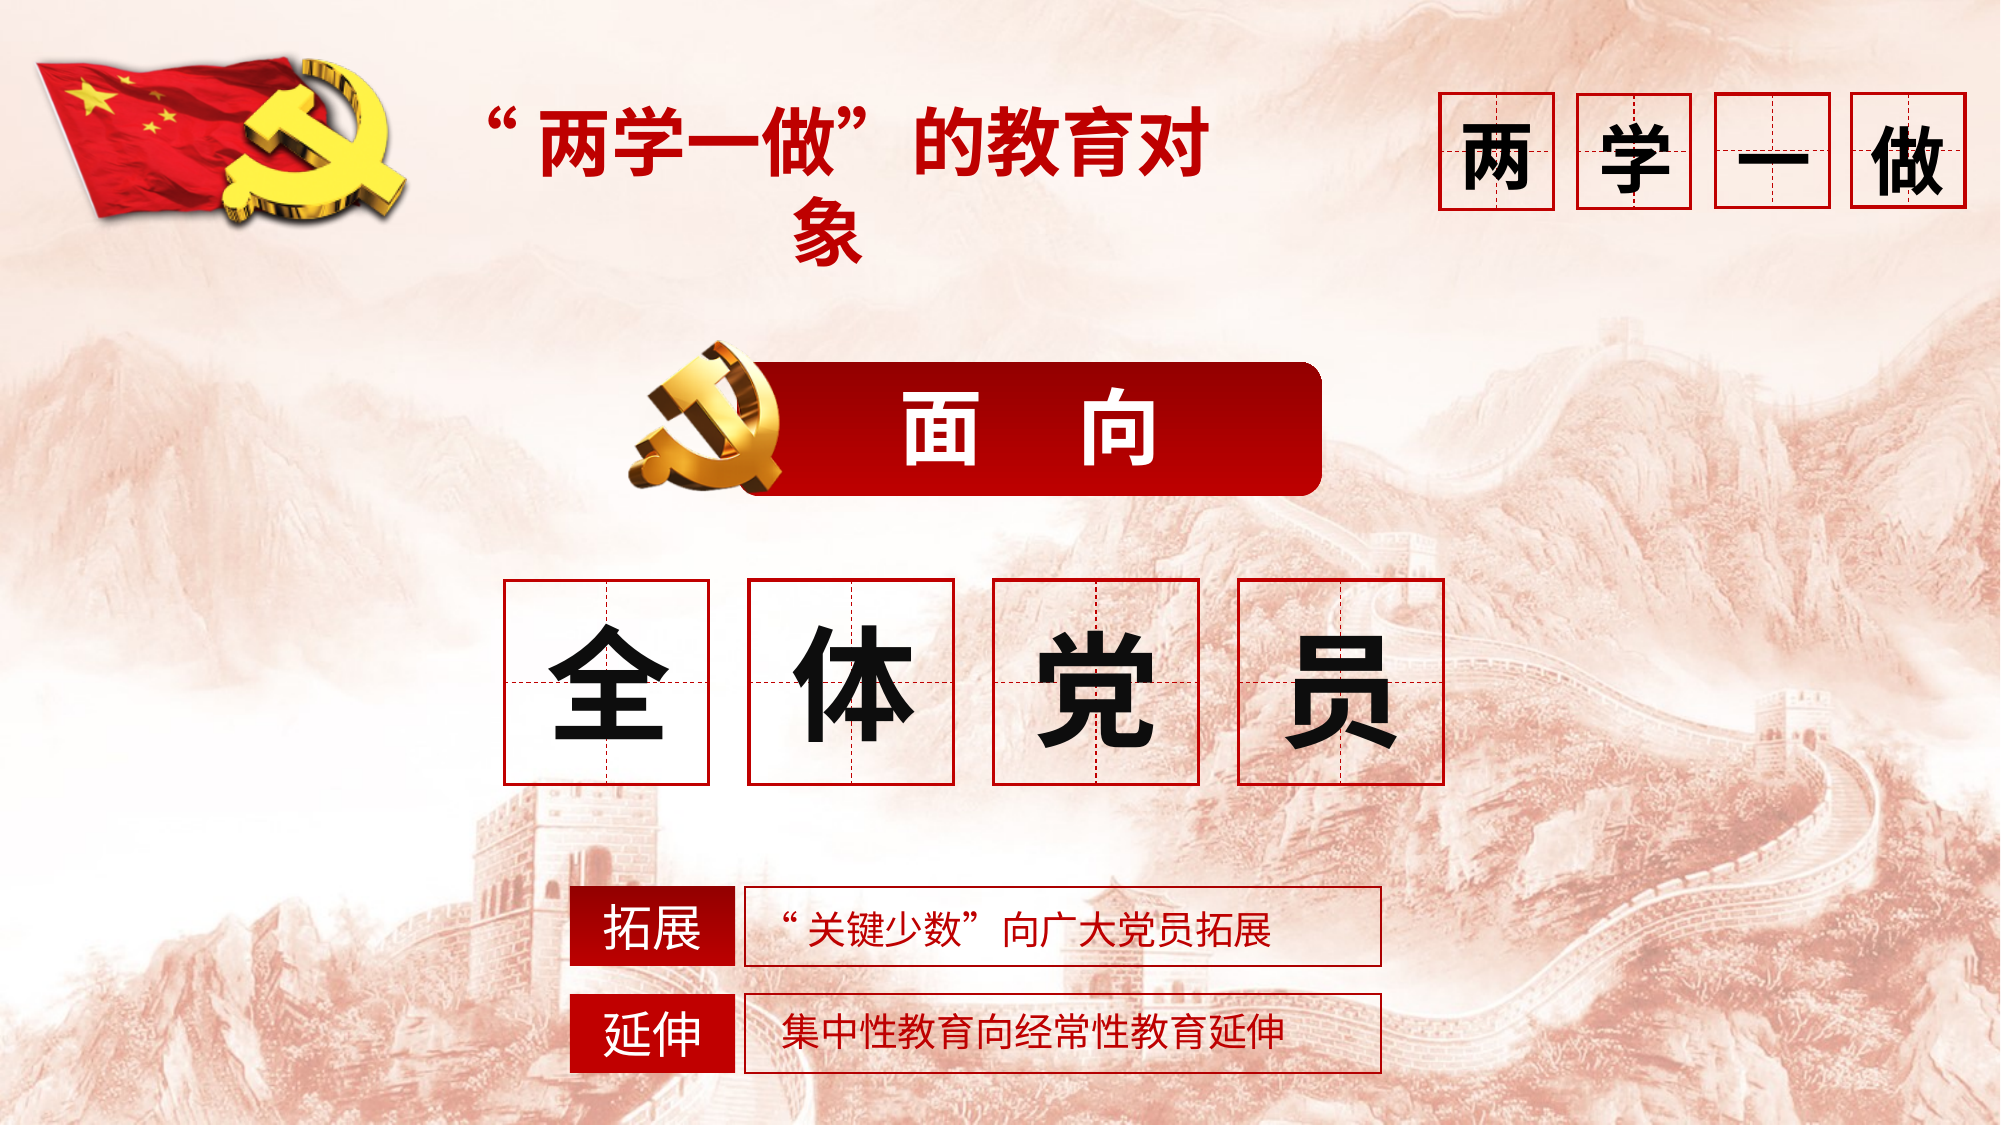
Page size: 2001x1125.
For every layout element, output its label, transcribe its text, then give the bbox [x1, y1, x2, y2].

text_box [993, 579, 1199, 785]
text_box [504, 580, 709, 785]
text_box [569, 994, 1381, 1073]
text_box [796, 361, 1322, 497]
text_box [569, 886, 1381, 966]
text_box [1440, 93, 1554, 210]
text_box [29, 49, 414, 235]
text_box “两学一做”的教育对象 [414, 87, 1265, 218]
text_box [748, 579, 954, 785]
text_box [1715, 93, 1830, 208]
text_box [1238, 579, 1444, 785]
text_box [1577, 94, 1691, 209]
picture [0, 0, 2001, 1125]
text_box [1851, 93, 1966, 208]
